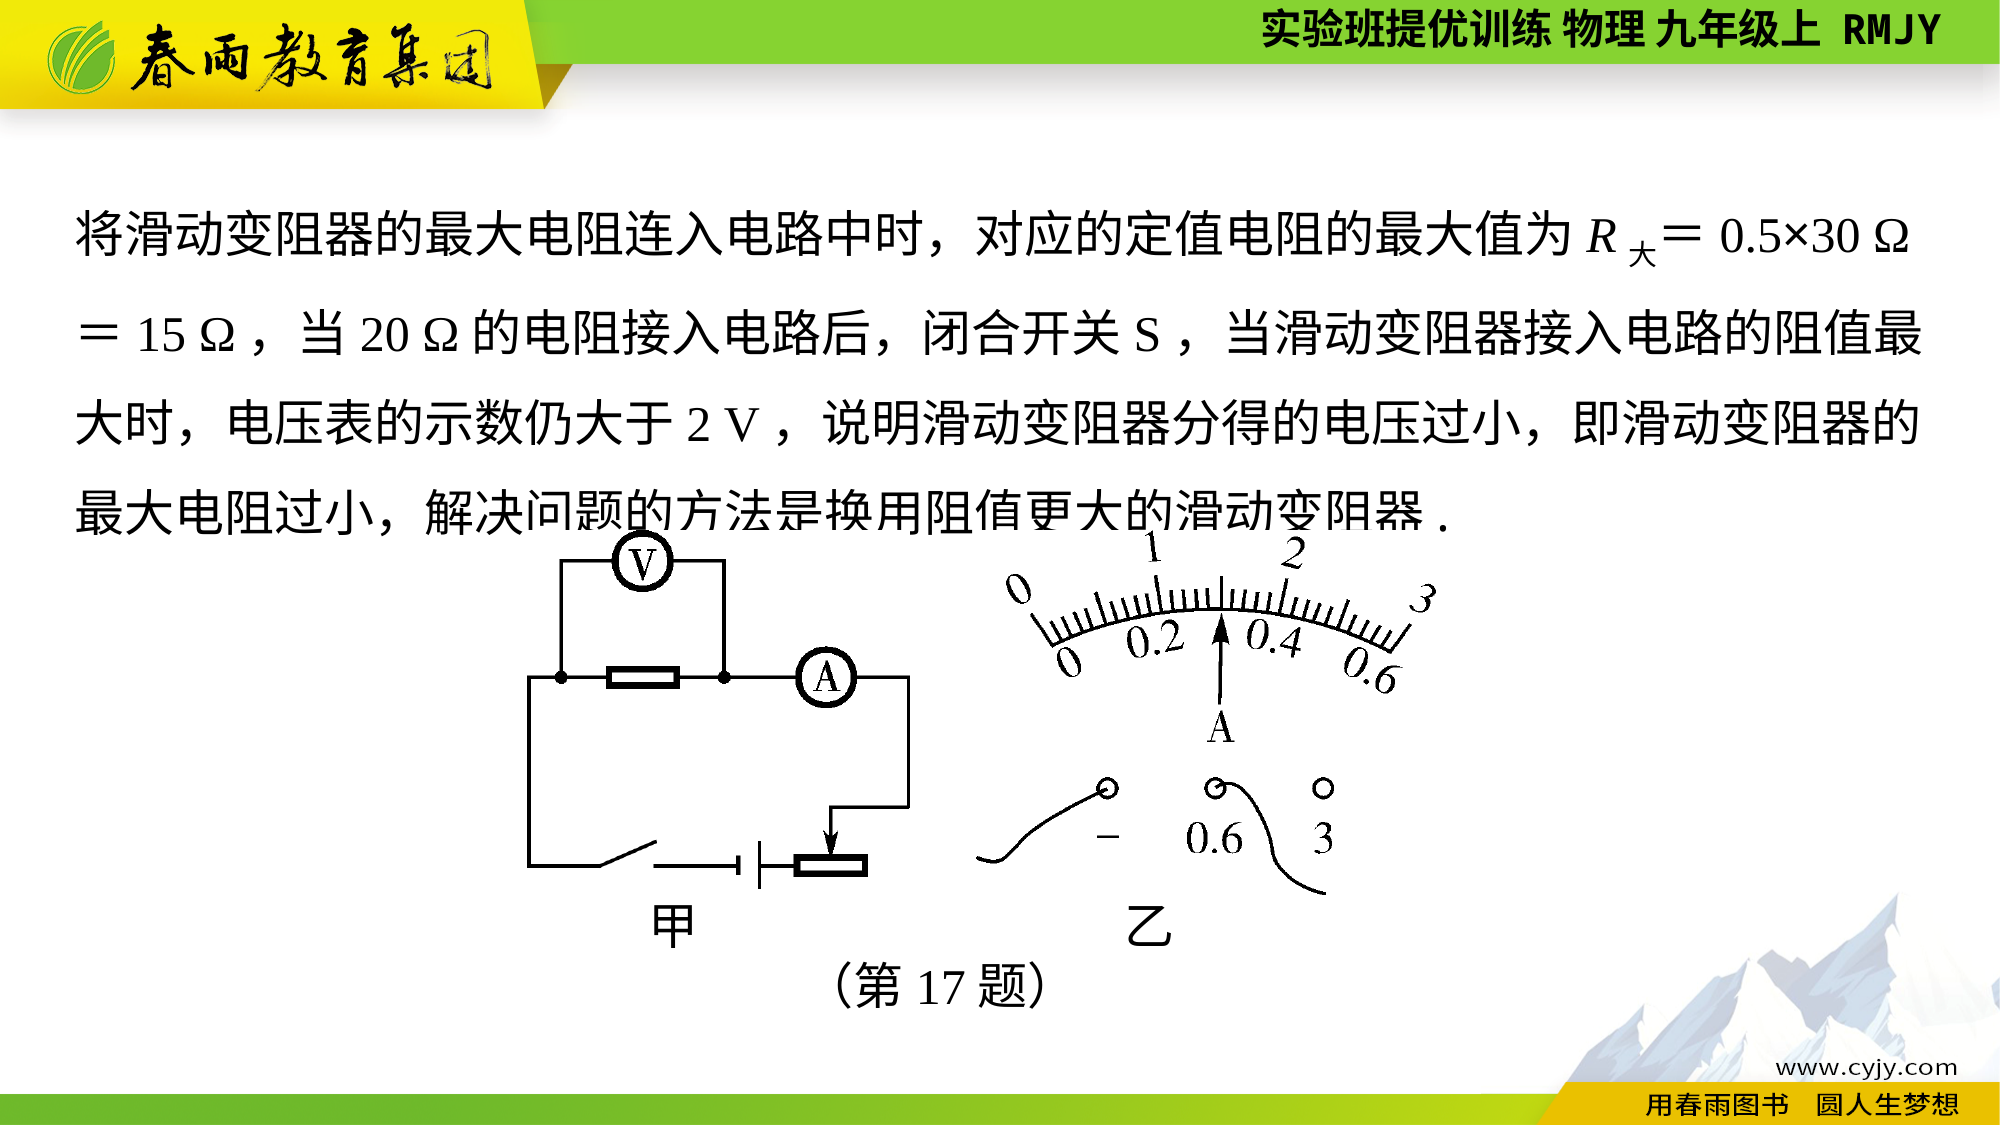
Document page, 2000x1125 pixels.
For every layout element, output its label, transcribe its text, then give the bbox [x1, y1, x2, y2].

picture [0, 0, 2000, 1125]
text_box 甲 乙 （第17题） [633, 886, 1248, 1022]
list 将滑动变阻器的最大电阻连入电路中时，对应的定值电阻的最大值为R大＝0.5×30 Ω＝15 Ω，当20 Ω的电阻接入电路后，闭合开关S，当滑动变阻器接入电路的阻值最大时，电压表的示数仍大于2 V，说明滑动变阻器分得的电压过小，即滑动变阻器的最大电阻过小，解决问题的方法是换用阻值更大的滑动变阻器. [59, 161, 1944, 540]
